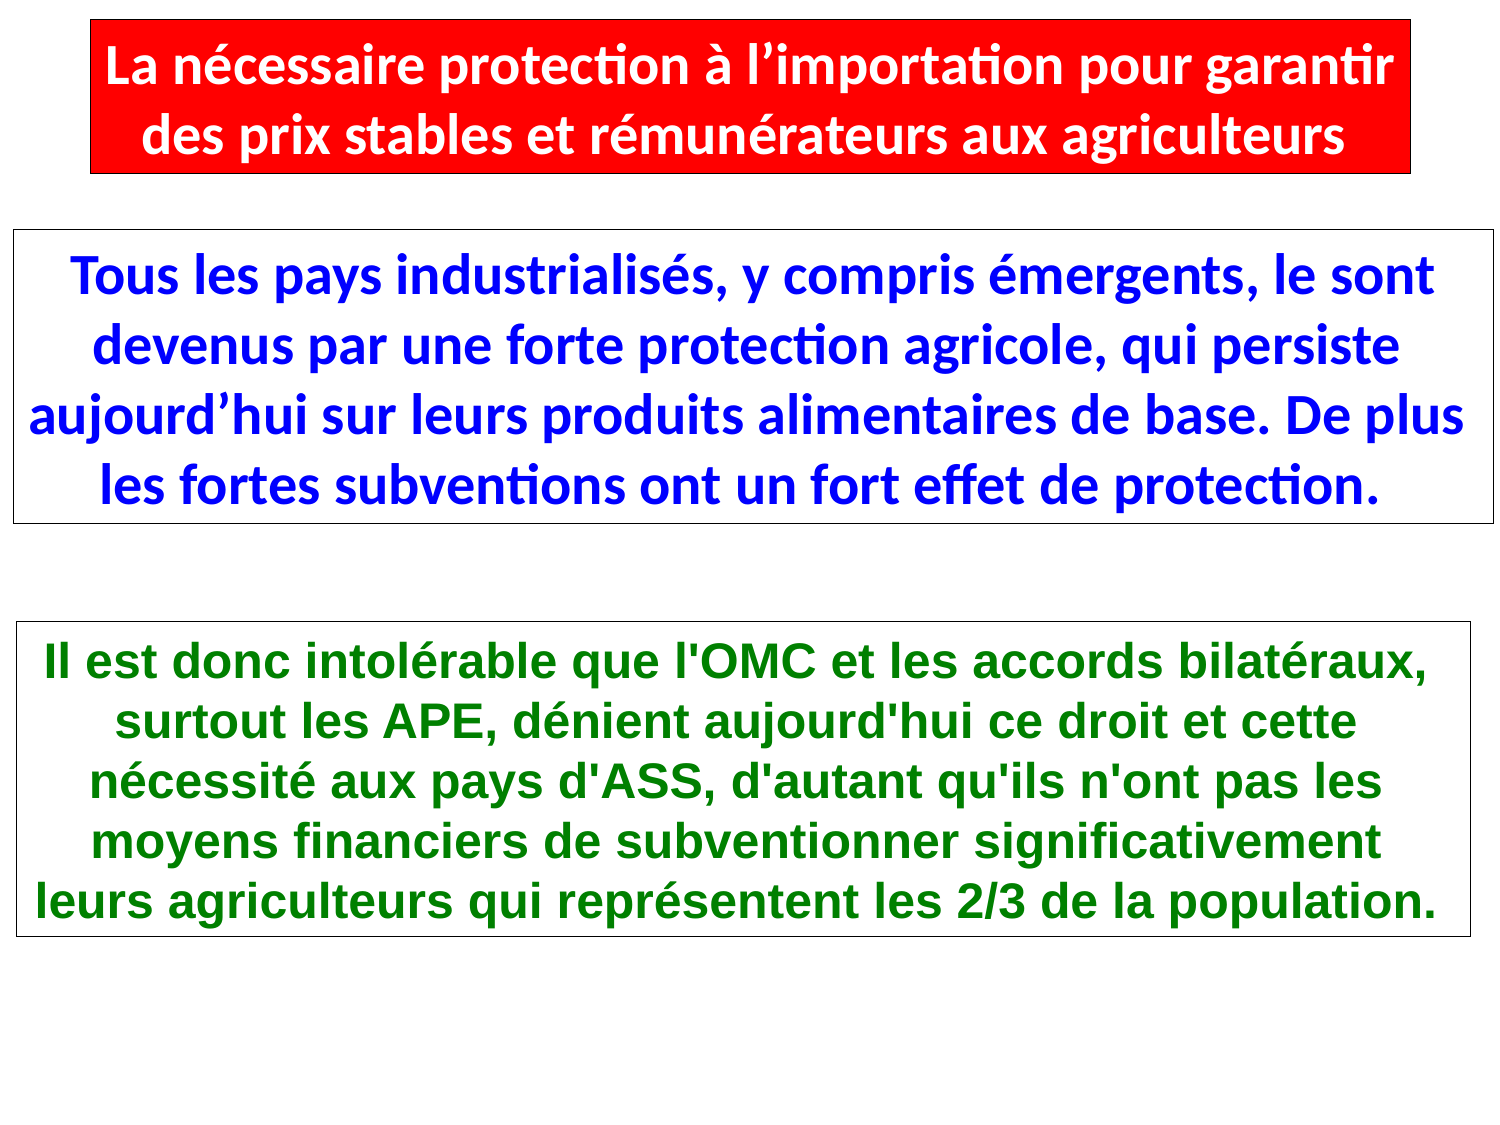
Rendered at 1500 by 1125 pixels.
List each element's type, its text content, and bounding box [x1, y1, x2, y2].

text_box Il est donc intolérable que l'OMC et les accords bilatéraux, surtout les APE, dénient aujourd'hui ce droit et cette nécessité aux pays d'ASS, d'autant qu'ils n'ont pas les moyens financiers de subventionner significativement leurs agriculteurs qui représentent les 2/3 de la population. [16, 621, 1471, 937]
text_box Tous les pays industrialisés, y compris émergents, le sont devenus par une forte protection agricole, qui persiste aujourd’hui sur leurs produits alimentaires de base. De plus les fortes subventions ont un fort effet de protection. [13, 229, 1494, 524]
text_box La nécessaire protection à l’importation pour garantir des prix stables et rémunérateurs aux agriculteurs [90, 19, 1411, 174]
